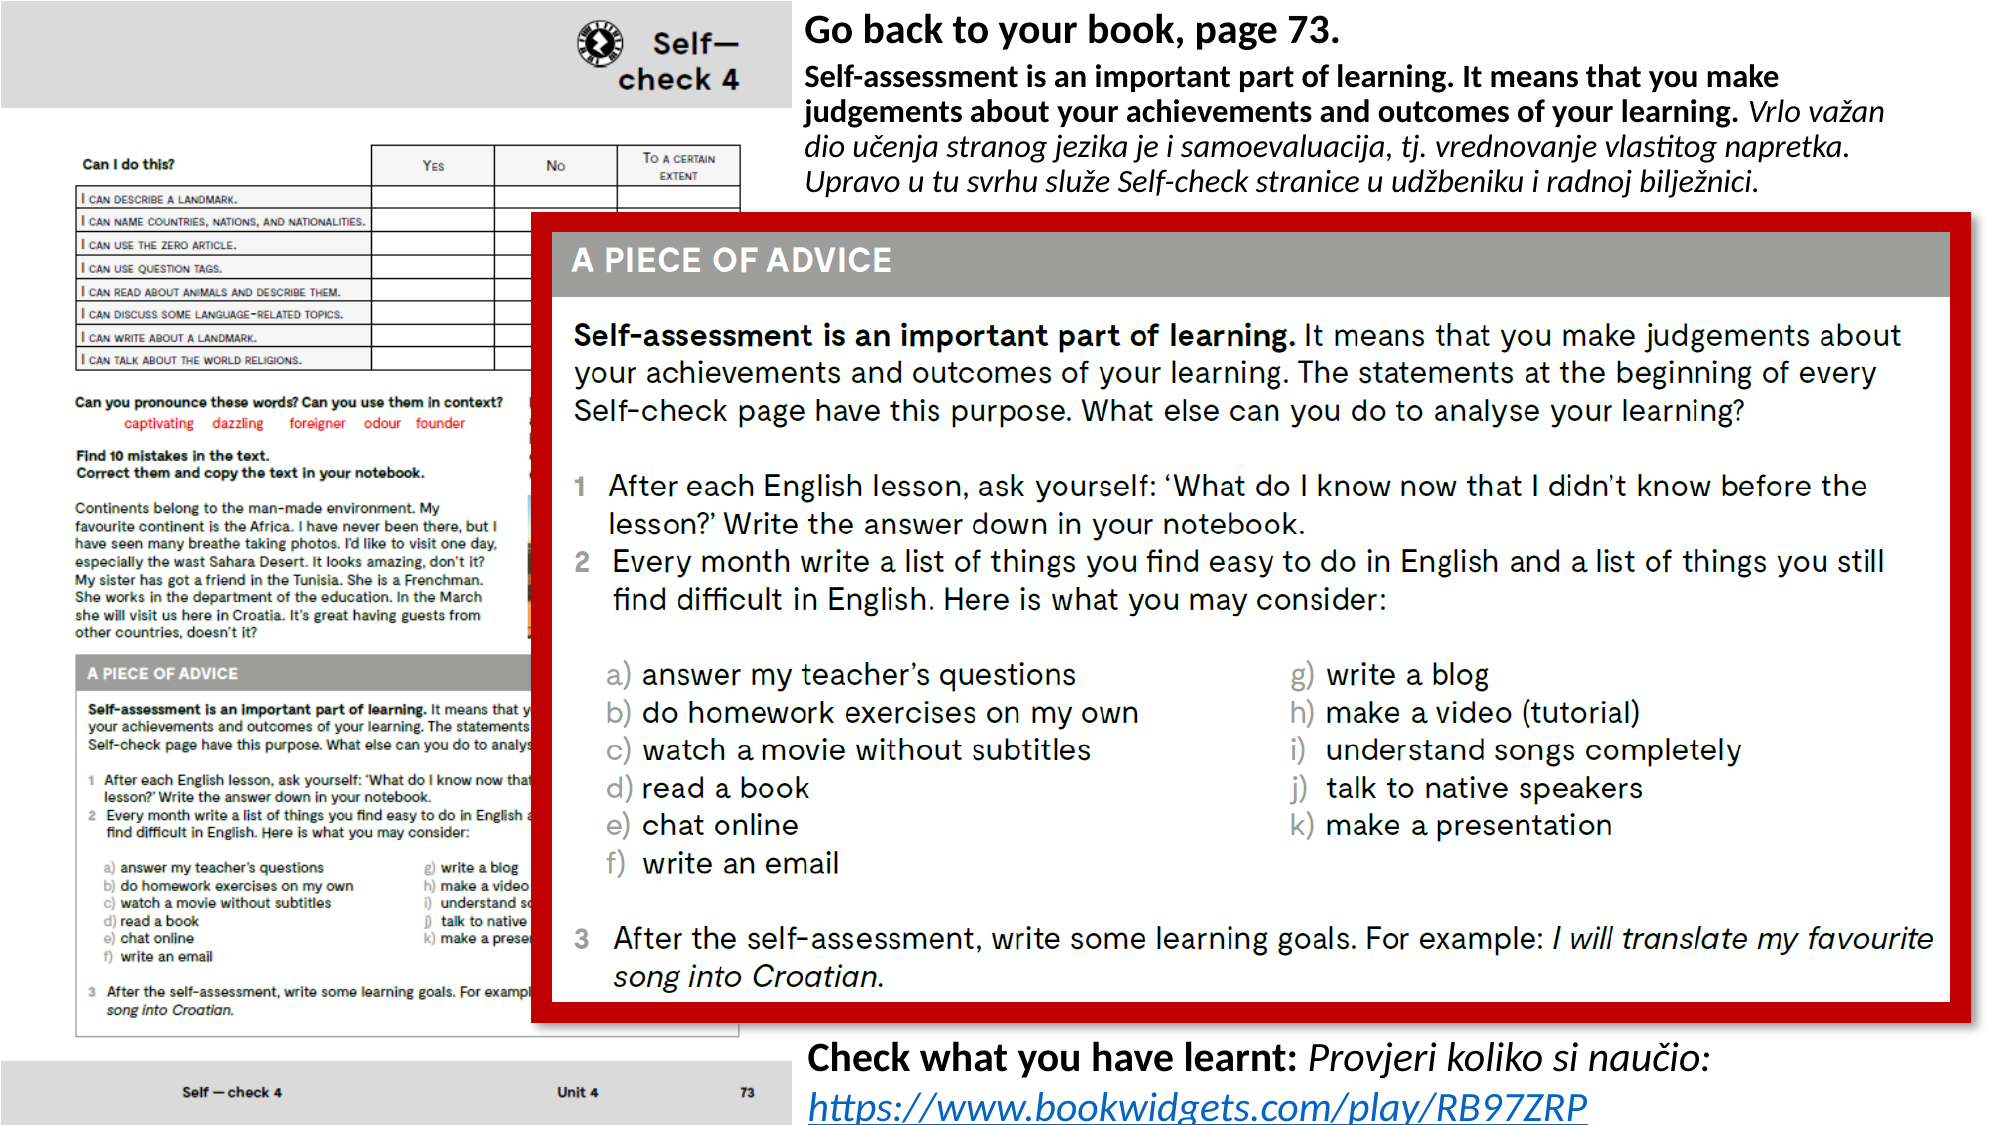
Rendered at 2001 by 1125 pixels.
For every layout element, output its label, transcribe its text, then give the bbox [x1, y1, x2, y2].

list Go back to your book, page 73. [789, 0, 1797, 52]
text_box Self-assessment is an important part of learning. It means that you make judgements about your achievements and outcomes of your learning. Vrlo važan dio učenja stranog jezika je i samoevaluacija, tj. vrednovanje vlastitog napretka. Upravo u tu svrhu služe Self-check stranice u udžbeniku i radnoj bilježnici. [792, 52, 1940, 210]
picture [1, 1, 1950, 1125]
text_box Check what you have learnt: Provjeri koliko si naučio: https://www.bookwidgets.com/play/RB97ZRP [792, 1022, 2000, 1125]
